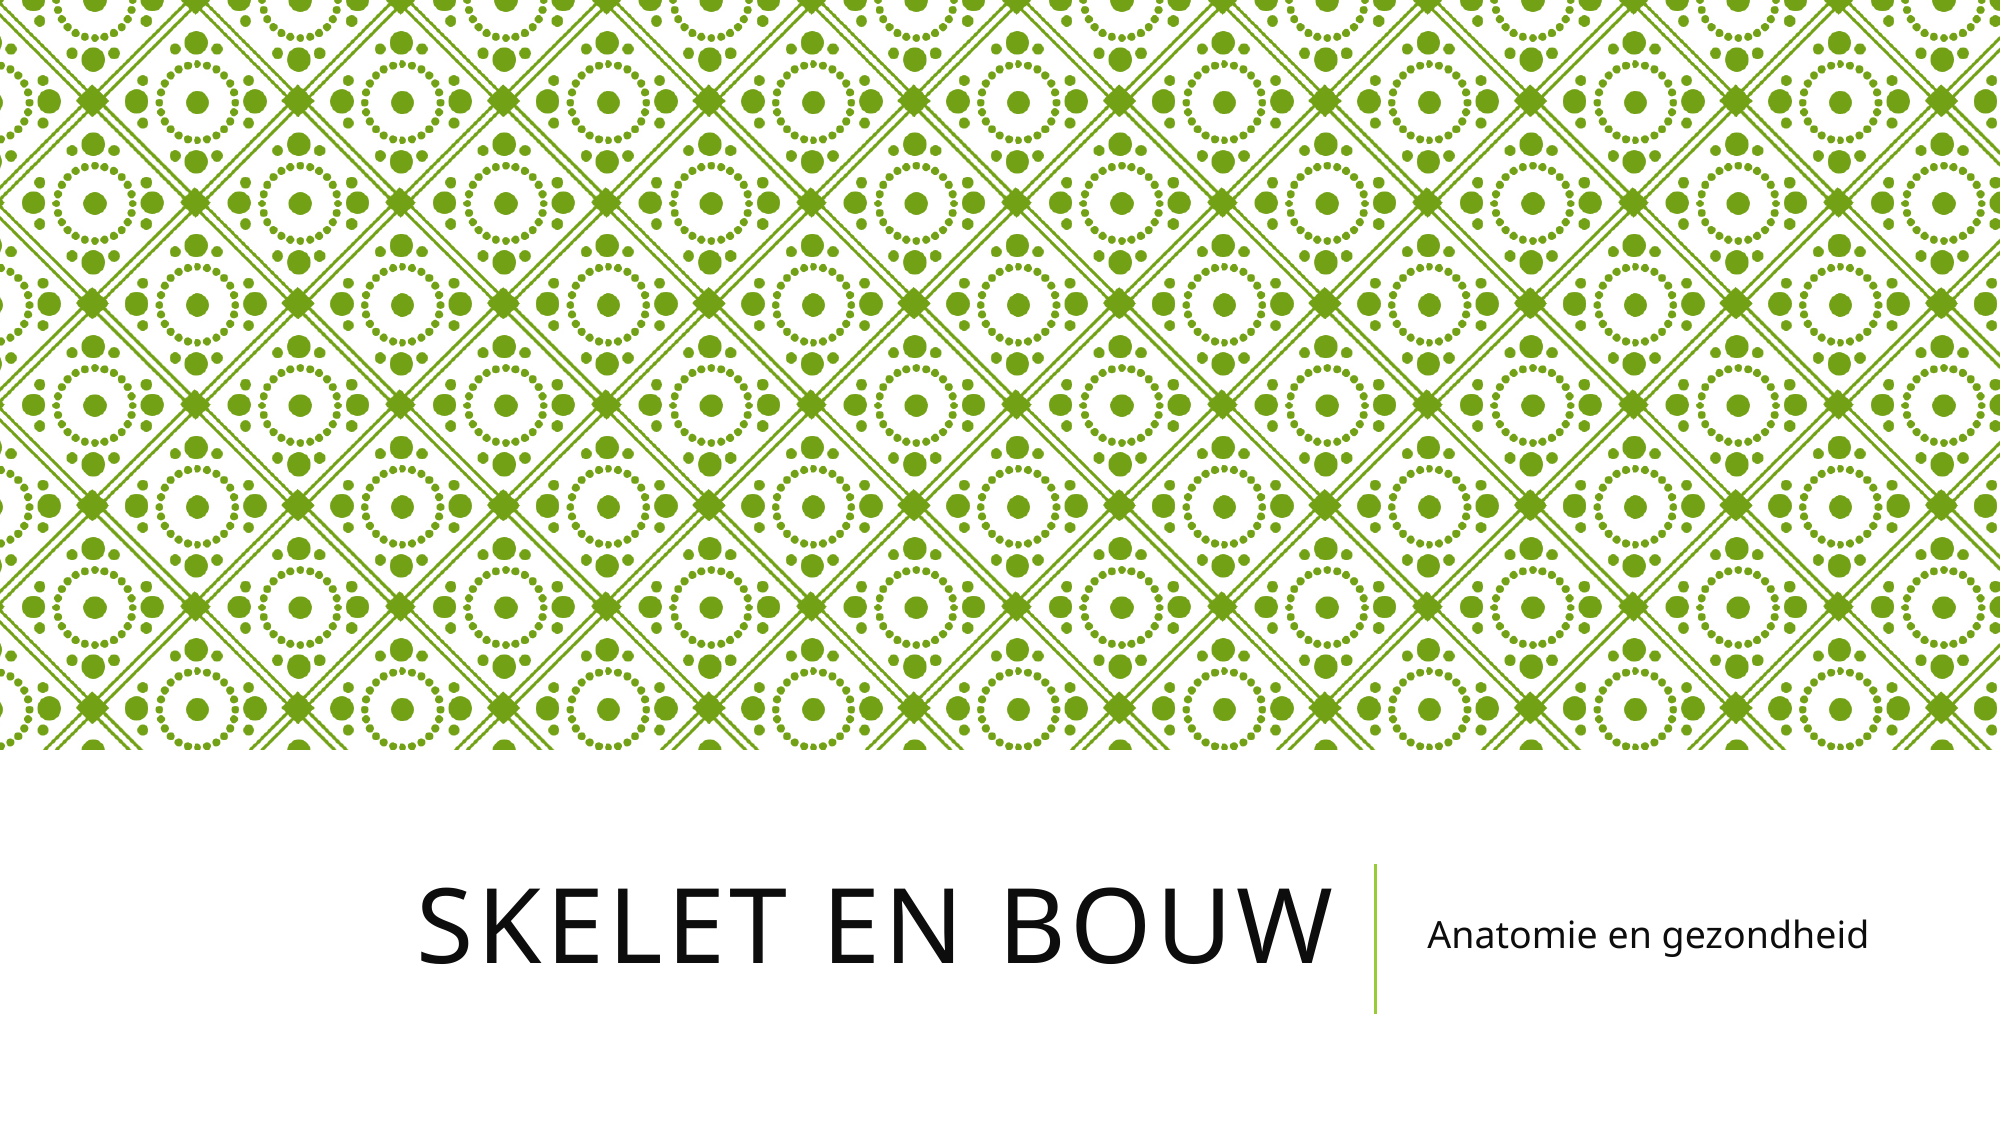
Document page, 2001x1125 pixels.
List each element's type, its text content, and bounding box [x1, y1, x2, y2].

title Skelet en bouw [75, 813, 1350, 1054]
subtitle Anatomie en gezondheid [1412, 813, 1938, 1054]
